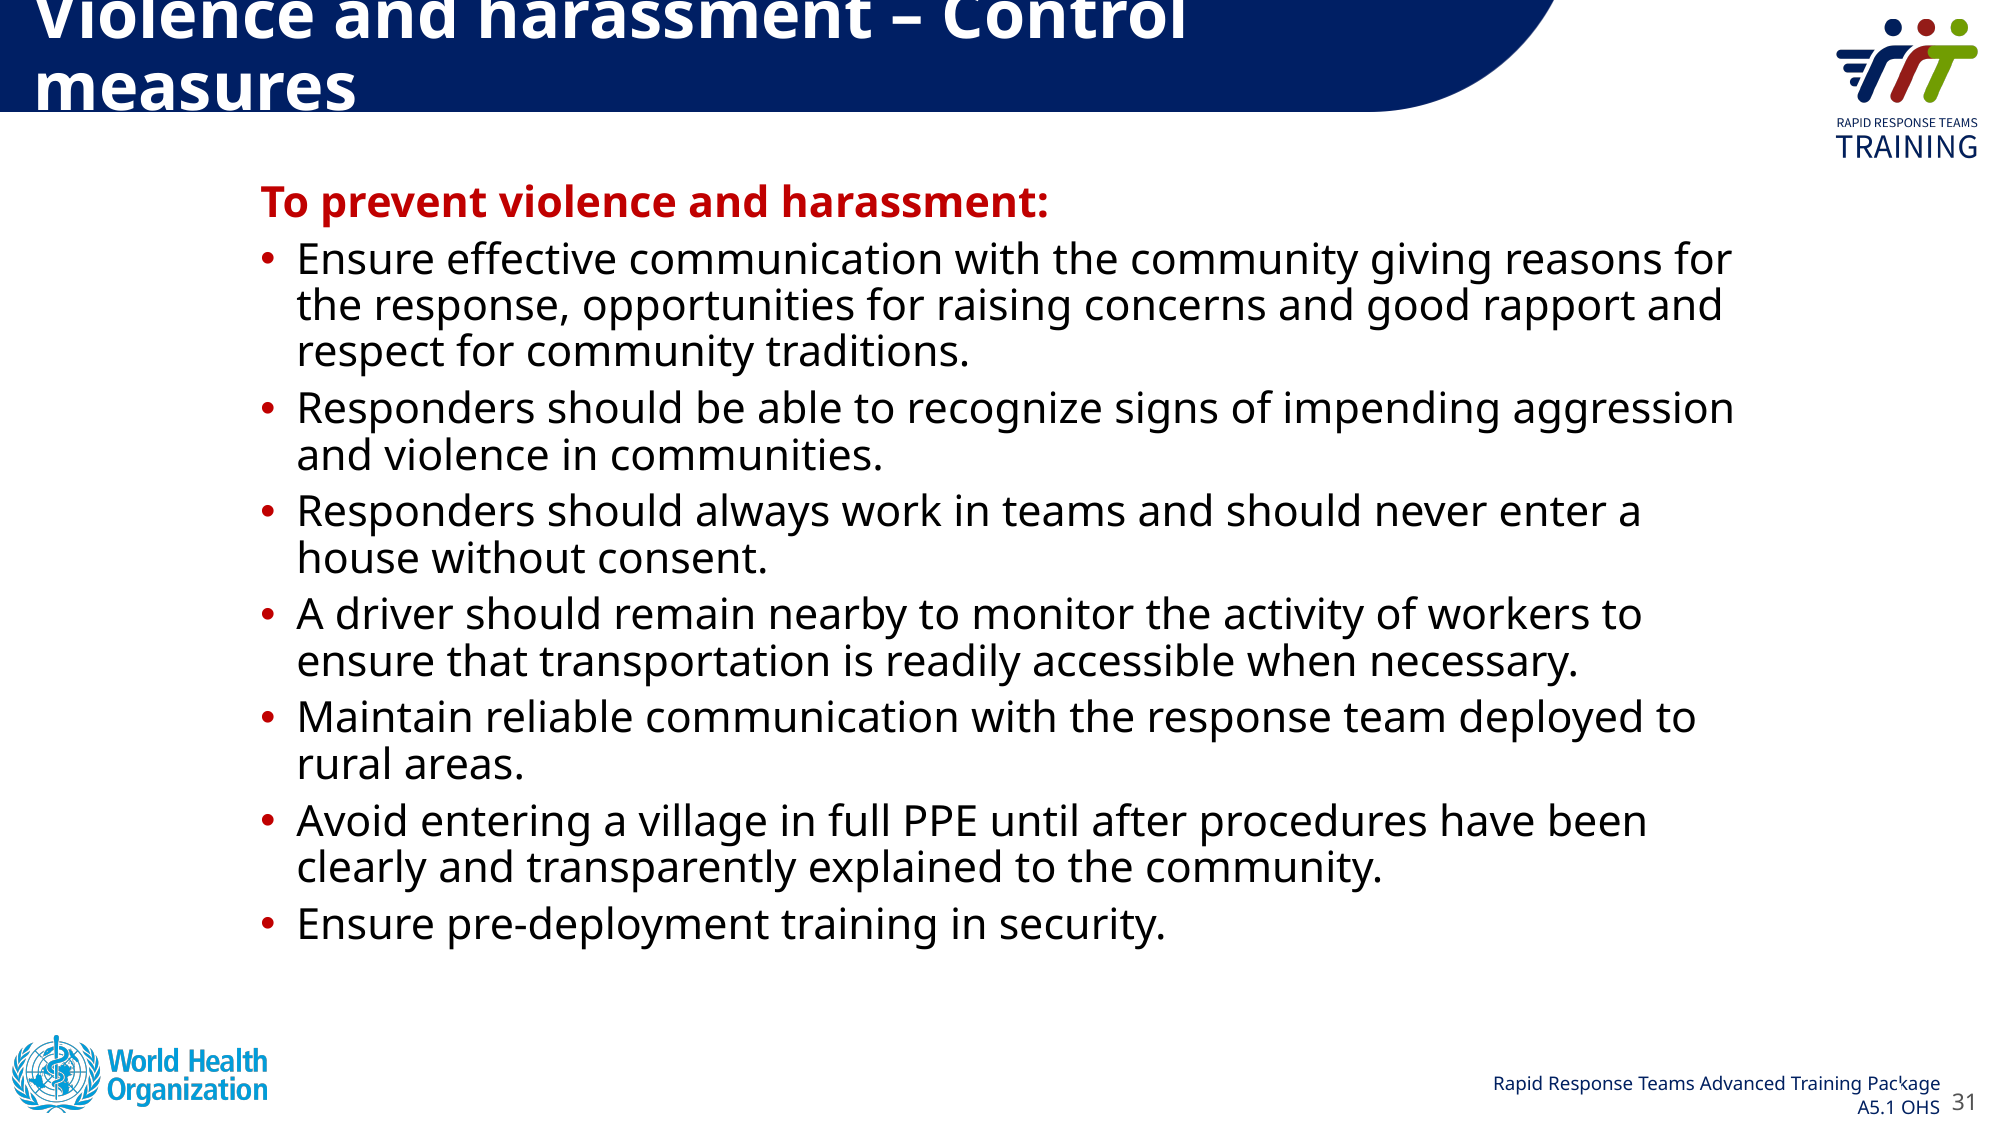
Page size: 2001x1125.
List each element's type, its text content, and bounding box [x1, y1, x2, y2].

picture [58, 1050, 64, 1058]
picture [0, 0, 1578, 112]
picture [1835, 19, 1978, 167]
list To prevent violence and harassment: Ensure effective communication with the community giving reasons for the response, opportunities for raising concerns and good rapport and respect for community traditions. Responders should be able to recognize signs of impending aggression and violence in communities. Responders should always work in teams and should never enter a house without consent. A driver should remain nearby to monitor the activity of workers to ensure that transportation is readily accessible when necessary. Maintain reliable communication with the response team deployed to rural areas. Avoid entering a village in full PPE until after procedures have been clearly and transparently explained to the community. Ensure pre-deployment training in security. [252, 172, 1781, 1025]
picture [12, 1035, 267, 1113]
slide_number 31 [1882, 1037, 1930, 1092]
picture [12, 1083, 48, 1113]
title Violence and harassment – Control measures [25, 0, 1447, 107]
